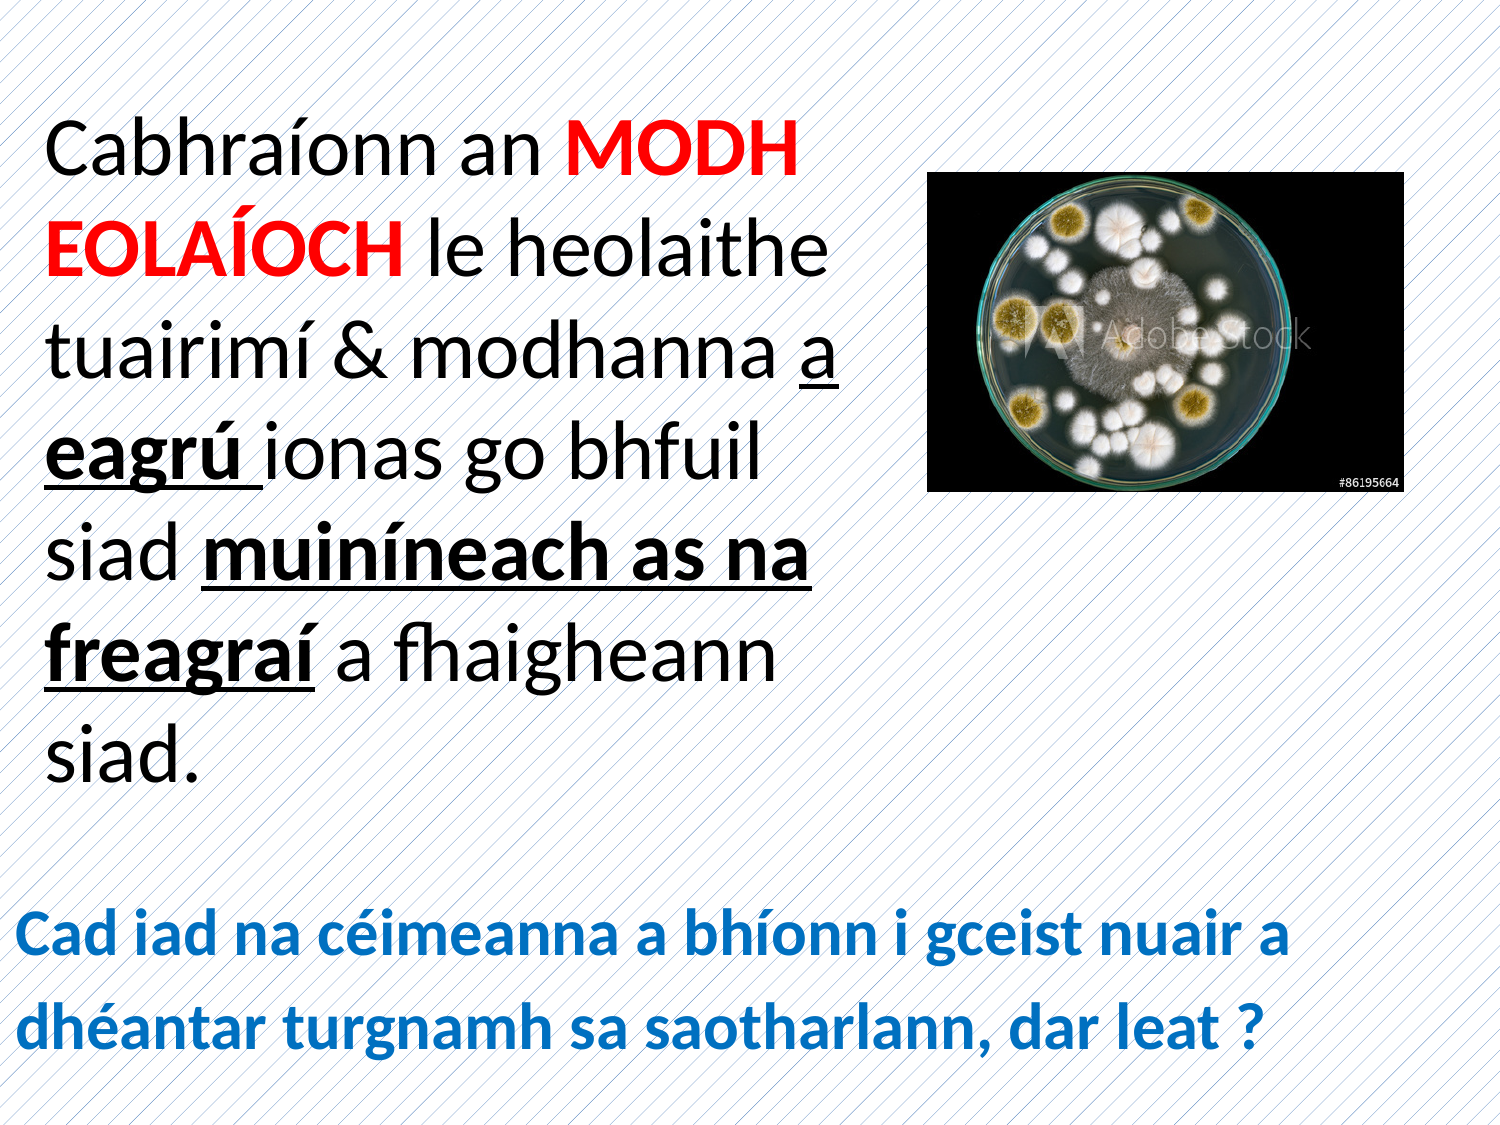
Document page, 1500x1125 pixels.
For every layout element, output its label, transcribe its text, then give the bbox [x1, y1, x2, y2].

picture [926, 172, 1404, 492]
title Cabhraíonn an MODH EOLAÍOCH le heolaithe tuairimí & modhanna a eagrú ionas go bhfuil siad muiníneach as na freagraí a fhaigheann siad. [29, 45, 858, 846]
list Cad iad na céimeanna a bhíonn i gceist nuair a dhéantar turgnamh sa saotharlann, dar leat ? [0, 881, 1447, 1125]
footer [512, 1042, 988, 1103]
